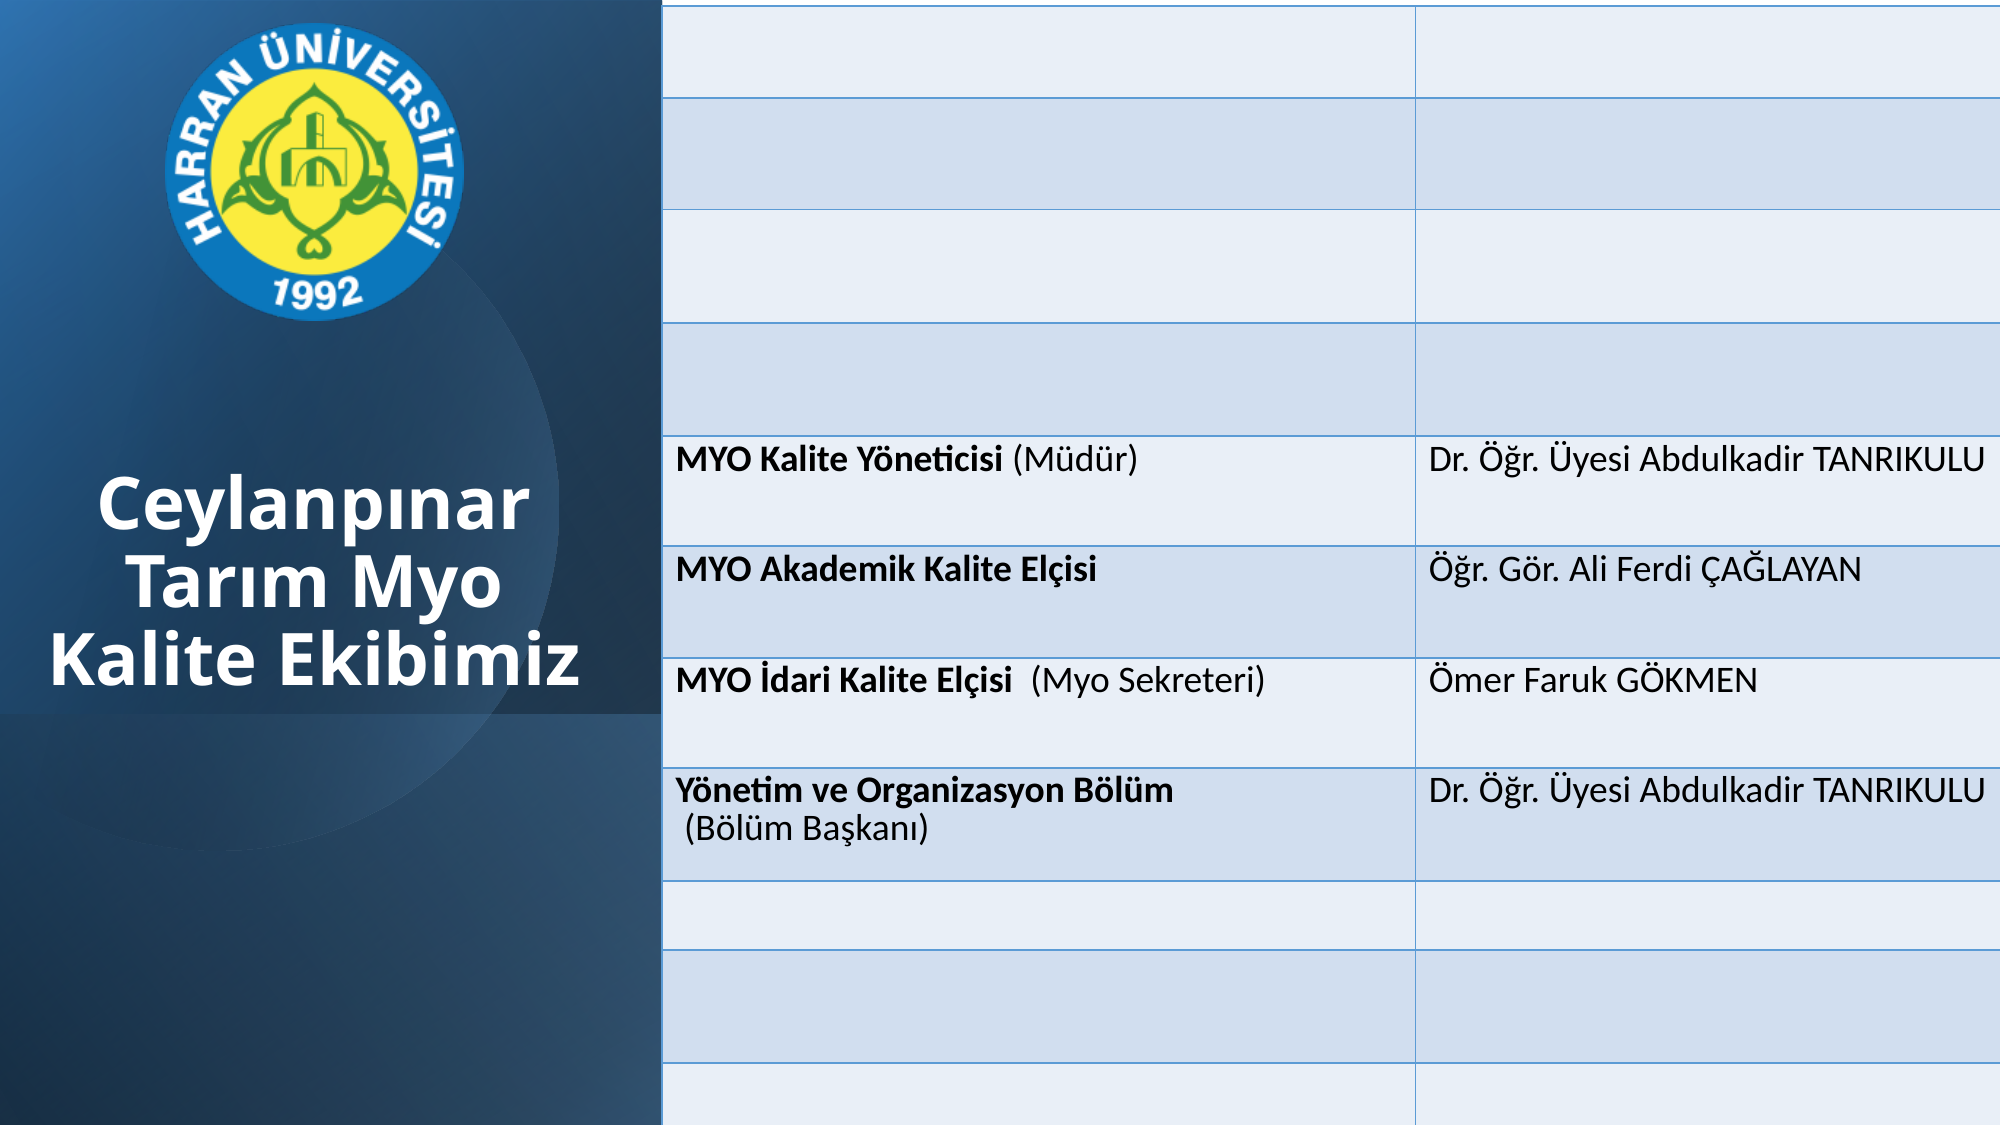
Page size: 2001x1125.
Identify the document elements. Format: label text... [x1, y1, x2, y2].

table_cell [663, 324, 1415, 435]
table_cell [663, 882, 1415, 949]
table_cell Dr. Öğr. Üyesi Abdulkadir TANRIKULU [1416, 437, 2000, 545]
table_cell MYO Akademik Kalite Elçisi [663, 547, 1415, 657]
table_cell MYO Kalite Yöneticisi (Müdür) [663, 437, 1415, 545]
table_cell Ömer Faruk GÖKMEN [1416, 659, 2000, 767]
table_cell MYO İdari Kalite Elçisi (Myo Sekreteri) [663, 659, 1415, 767]
text_box [0, 0, 663, 1125]
table_header [663, 7, 1415, 97]
table_cell [663, 951, 1415, 1062]
table_cell Öğr. Gör. Ali Ferdi ÇAĞLAYAN [1416, 547, 2000, 657]
table_cell [1416, 882, 2000, 949]
text_box [663, 0, 2000, 5]
title Ceylanpınar Tarım Myo Kalite Ekibimiz [23, 402, 606, 796]
picture [165, 23, 464, 321]
table_cell [1416, 324, 2000, 435]
table_cell Yönetim ve Organizasyon Bölüm (Bölüm Başkanı) [663, 769, 1415, 880]
table_header [1416, 7, 2000, 97]
table_cell [1416, 1064, 2000, 1125]
table_cell [1416, 210, 2000, 322]
table_cell [663, 99, 1415, 209]
table_cell [1416, 99, 2000, 209]
table_cell [663, 1064, 1415, 1125]
table_cell Dr. Öğr. Üyesi Abdulkadir TANRIKULU [1416, 769, 2000, 880]
table_cell [1416, 951, 2000, 1062]
table_cell [663, 210, 1415, 322]
